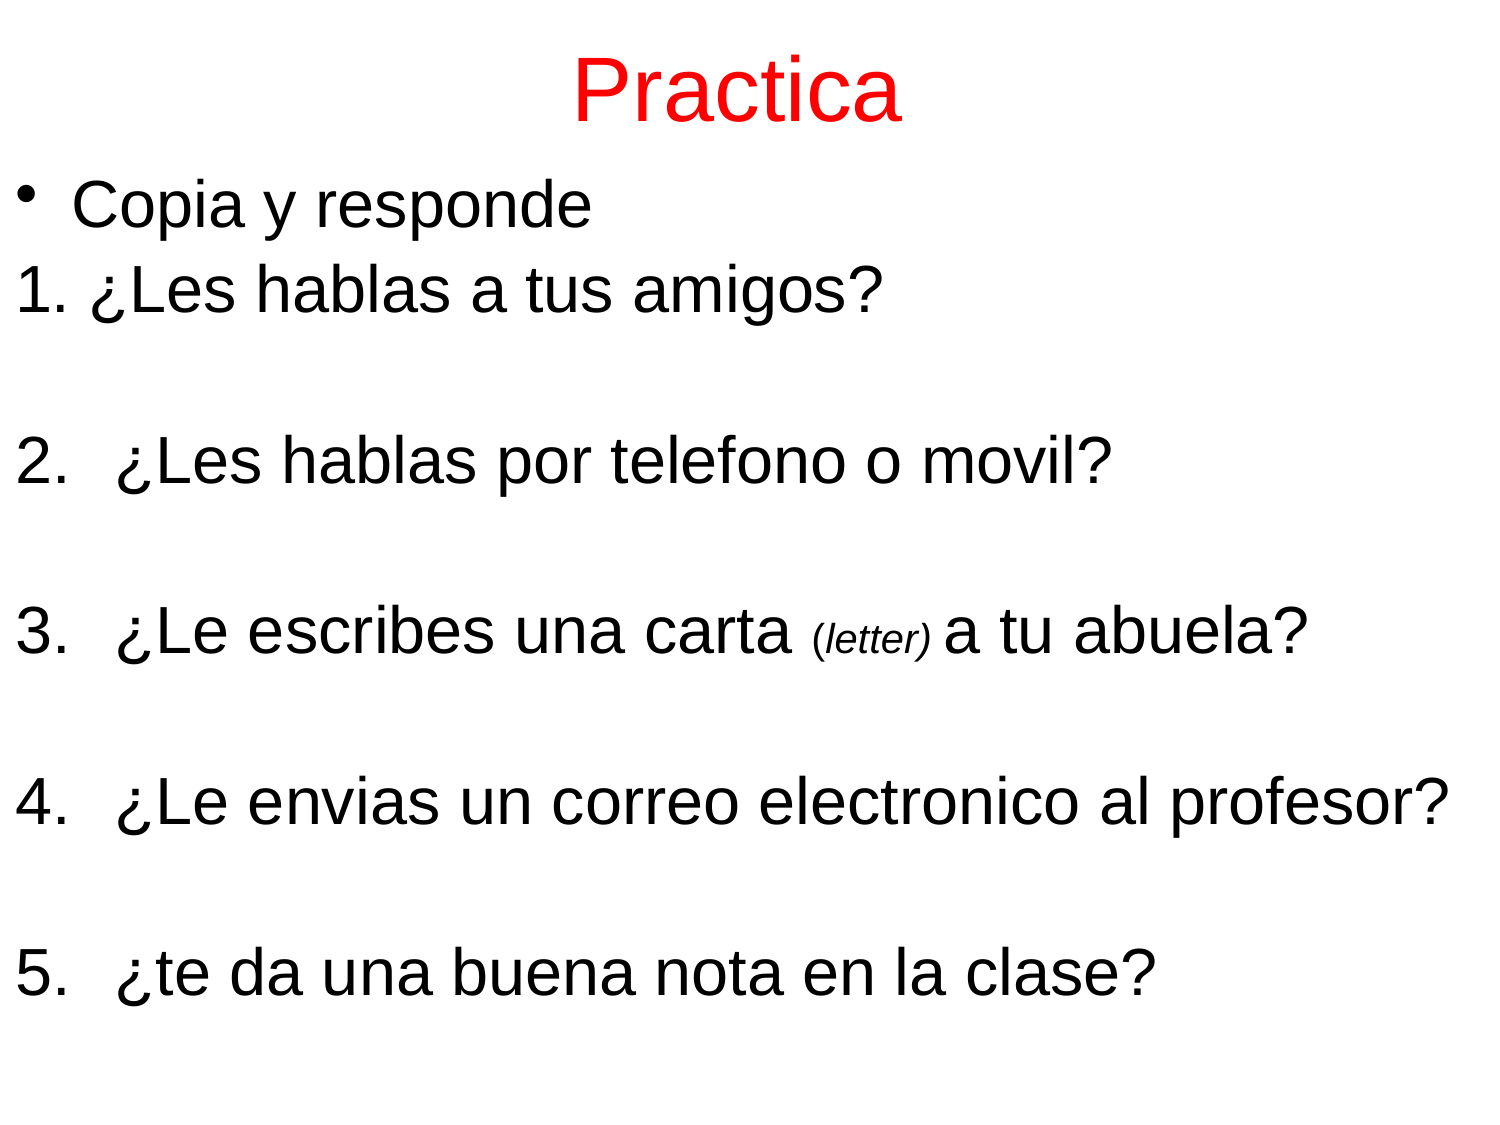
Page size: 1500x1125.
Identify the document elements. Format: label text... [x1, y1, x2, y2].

title Practica [62, 12, 1413, 158]
list Copia y responde 1. ¿Les hablas a tus amigos? ¿Les hablas por telefono o movil? ¿Le escribes una carta (letter) a tu abuela? ¿Le envias un correo electronico al profesor? ¿te da una buena nota en la clase? [0, 162, 1500, 1075]
